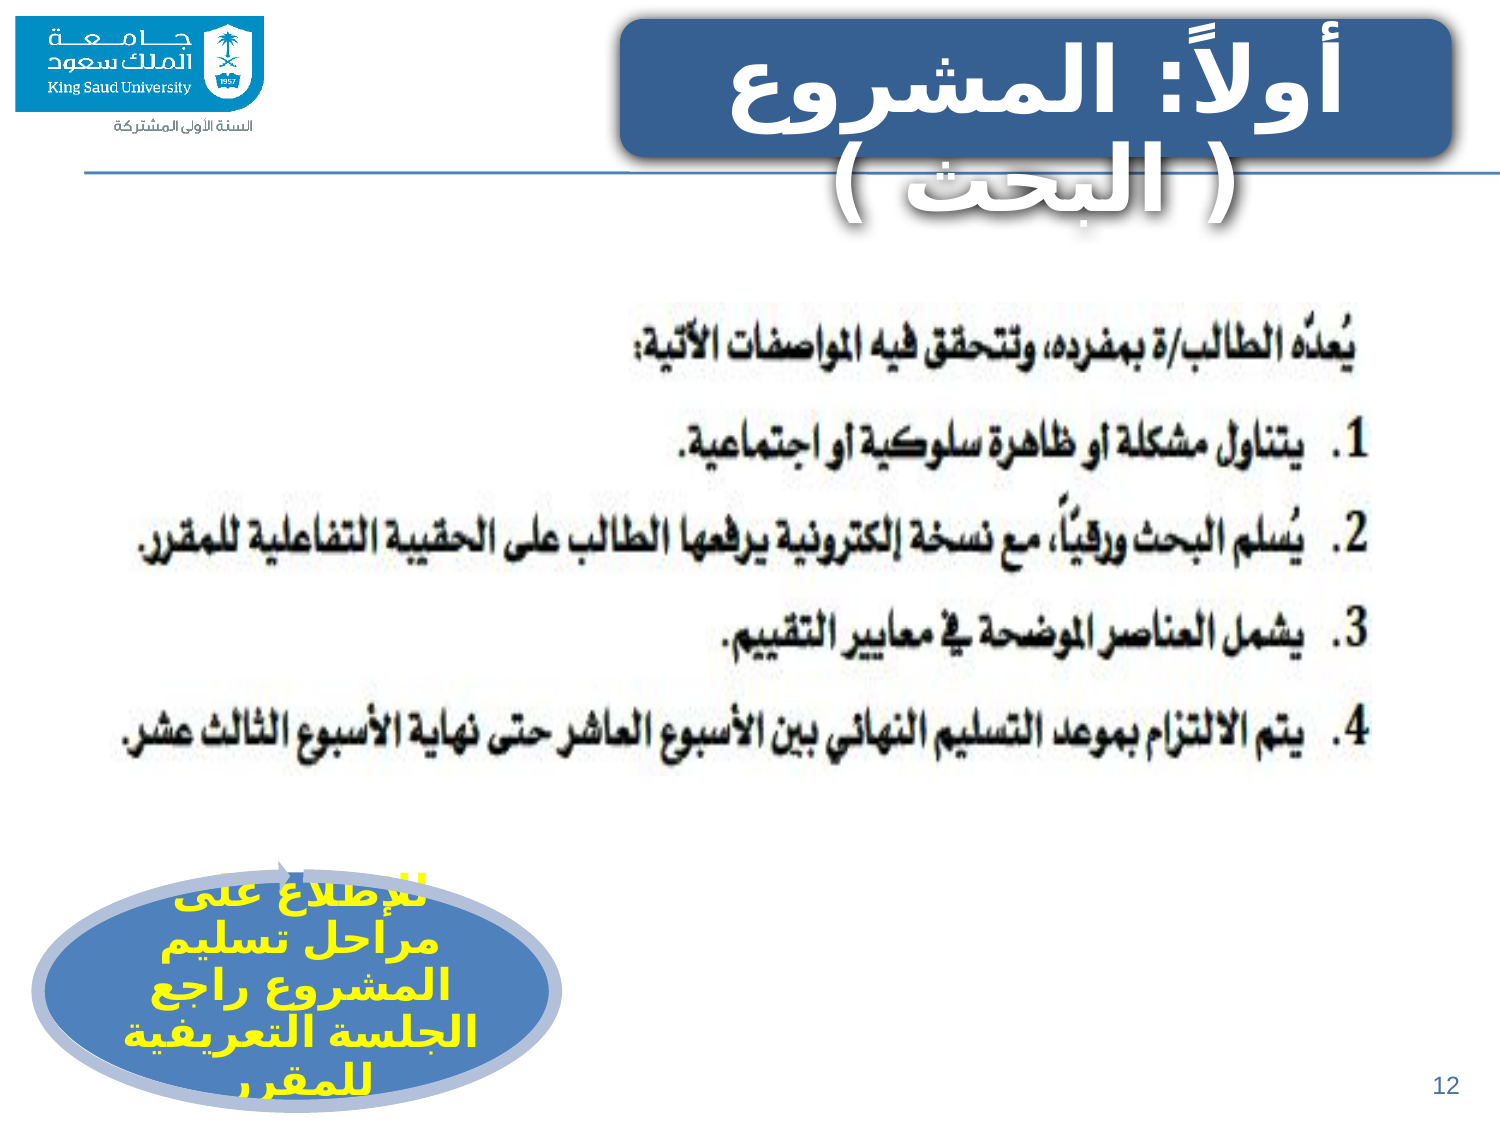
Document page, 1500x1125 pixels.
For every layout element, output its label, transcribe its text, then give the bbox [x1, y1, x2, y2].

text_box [0, 847, 798, 1125]
picture [52, 302, 1372, 776]
slide_number 12 [1350, 1062, 1475, 1103]
picture [0, 0, 281, 150]
text_box أولاً: المشروع ( البحث ) [619, 18, 1453, 158]
